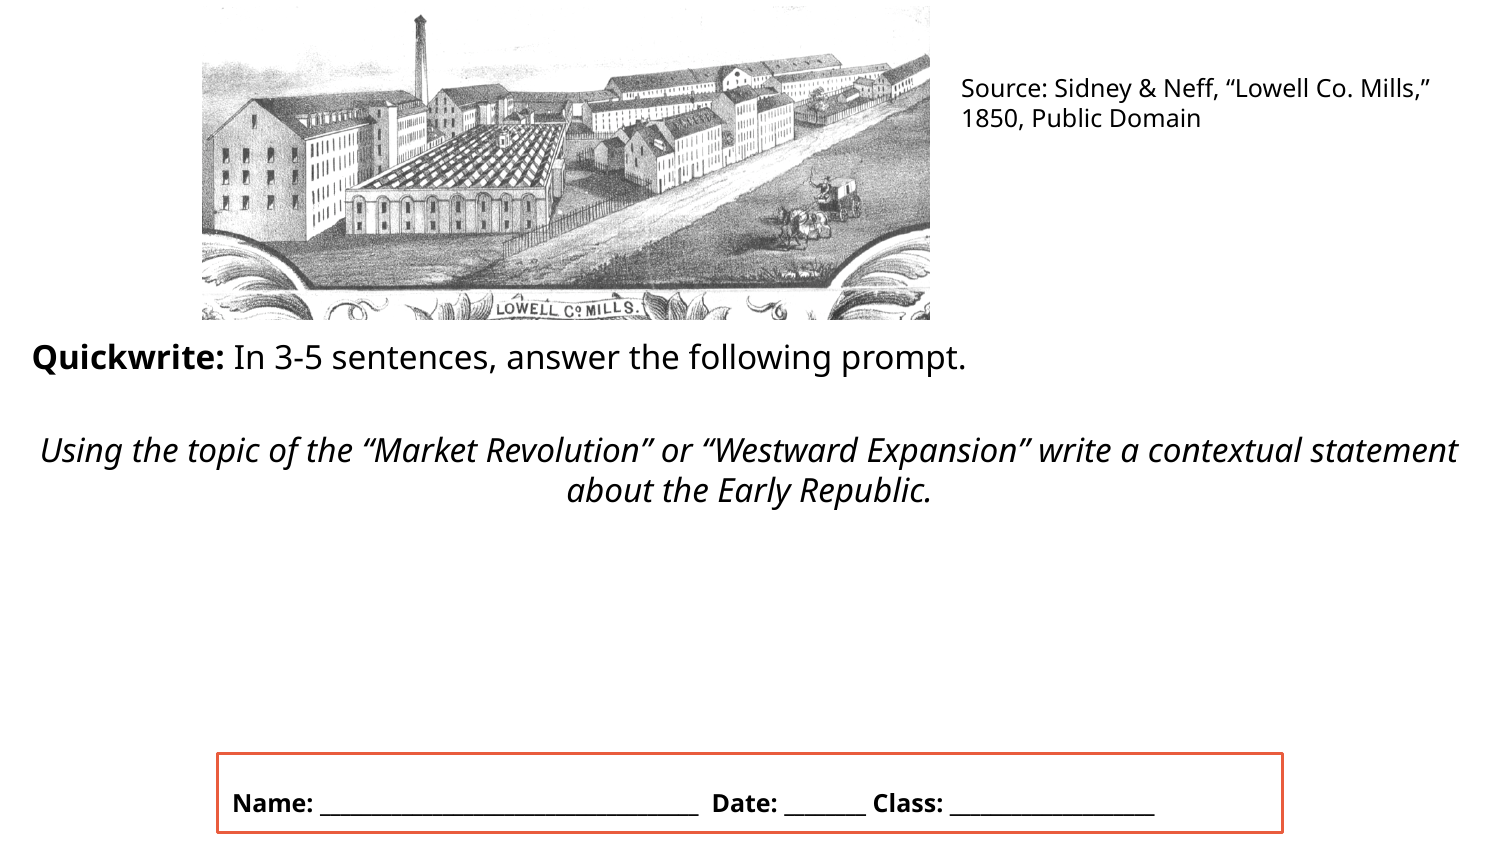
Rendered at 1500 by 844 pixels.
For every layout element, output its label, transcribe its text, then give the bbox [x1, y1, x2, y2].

list Quickwrite: In 3-5 sentences, answer the following prompt. Using the topic of the “Market Revolution” or “Westward Expansion” write a contextual statement about the Early Republic. [20, 335, 1480, 690]
text_box Name: _____________________________________ Date: ________ Class: ____________________ [217, 753, 1283, 833]
text_box Source: Sidney & Neff, “Lowell Co. Mills,” 1850, Public Domain [946, 57, 1484, 148]
picture [202, 6, 930, 320]
